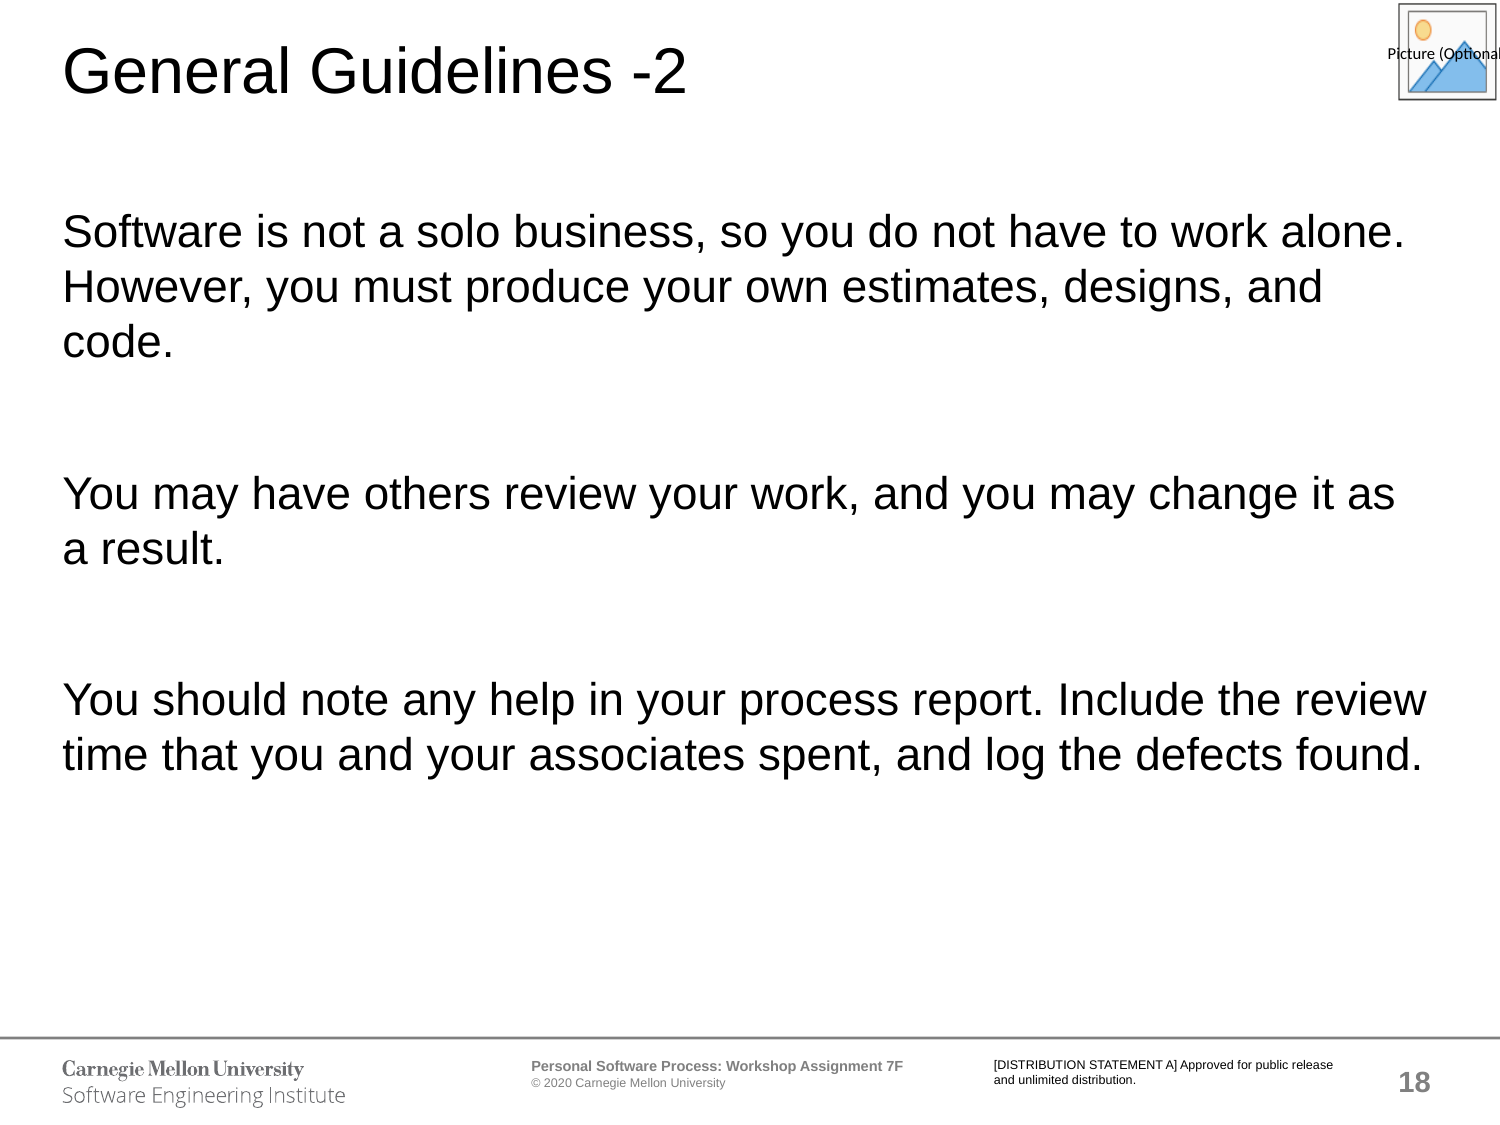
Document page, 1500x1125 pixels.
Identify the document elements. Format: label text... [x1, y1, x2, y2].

title General Guidelines -2 [62, 37, 1338, 182]
list Software is not a solo business, so you do not have to work alone. However, you must produce your own estimates, designs, and code. You may have others review your work, and you may change it as a result. You should note any help in your process report. Include the review time that you and your associates spent, and log the defects found. [62, 201, 1431, 1000]
picture [1394, 0, 1500, 105]
